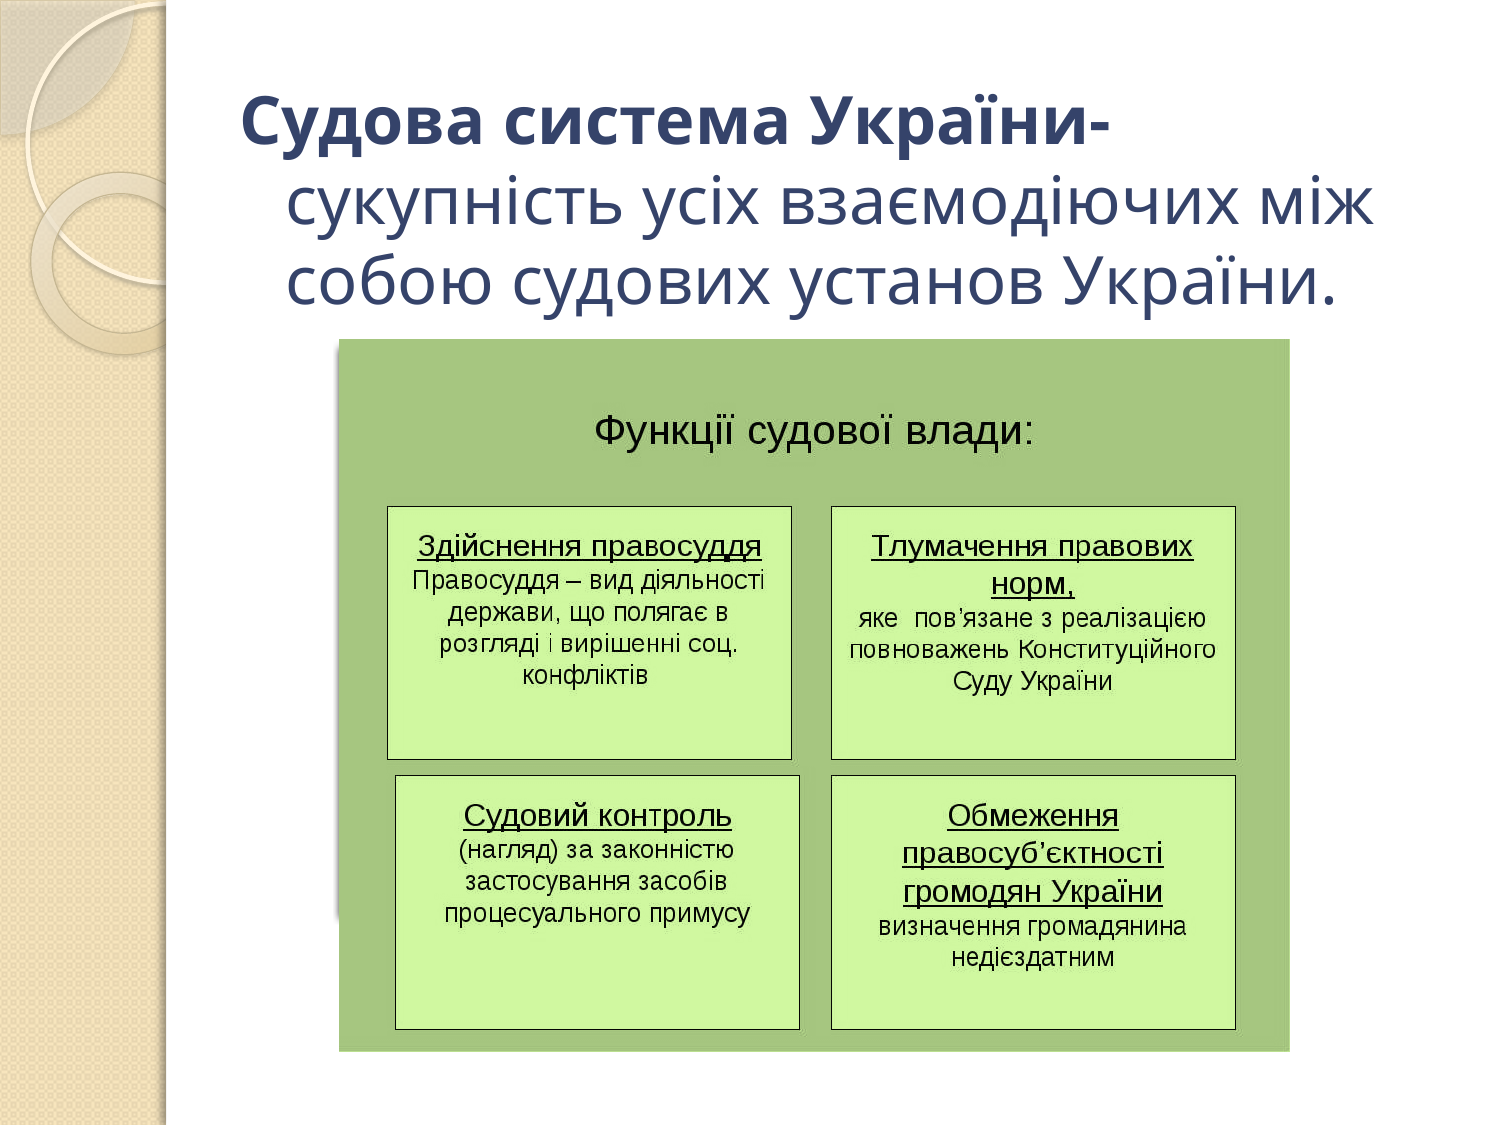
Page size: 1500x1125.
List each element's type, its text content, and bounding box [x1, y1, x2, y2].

picture [339, 339, 1290, 1052]
list Судова система України- сукупність усіх взаємодіючих між собою судових установ України. [210, 70, 1441, 408]
